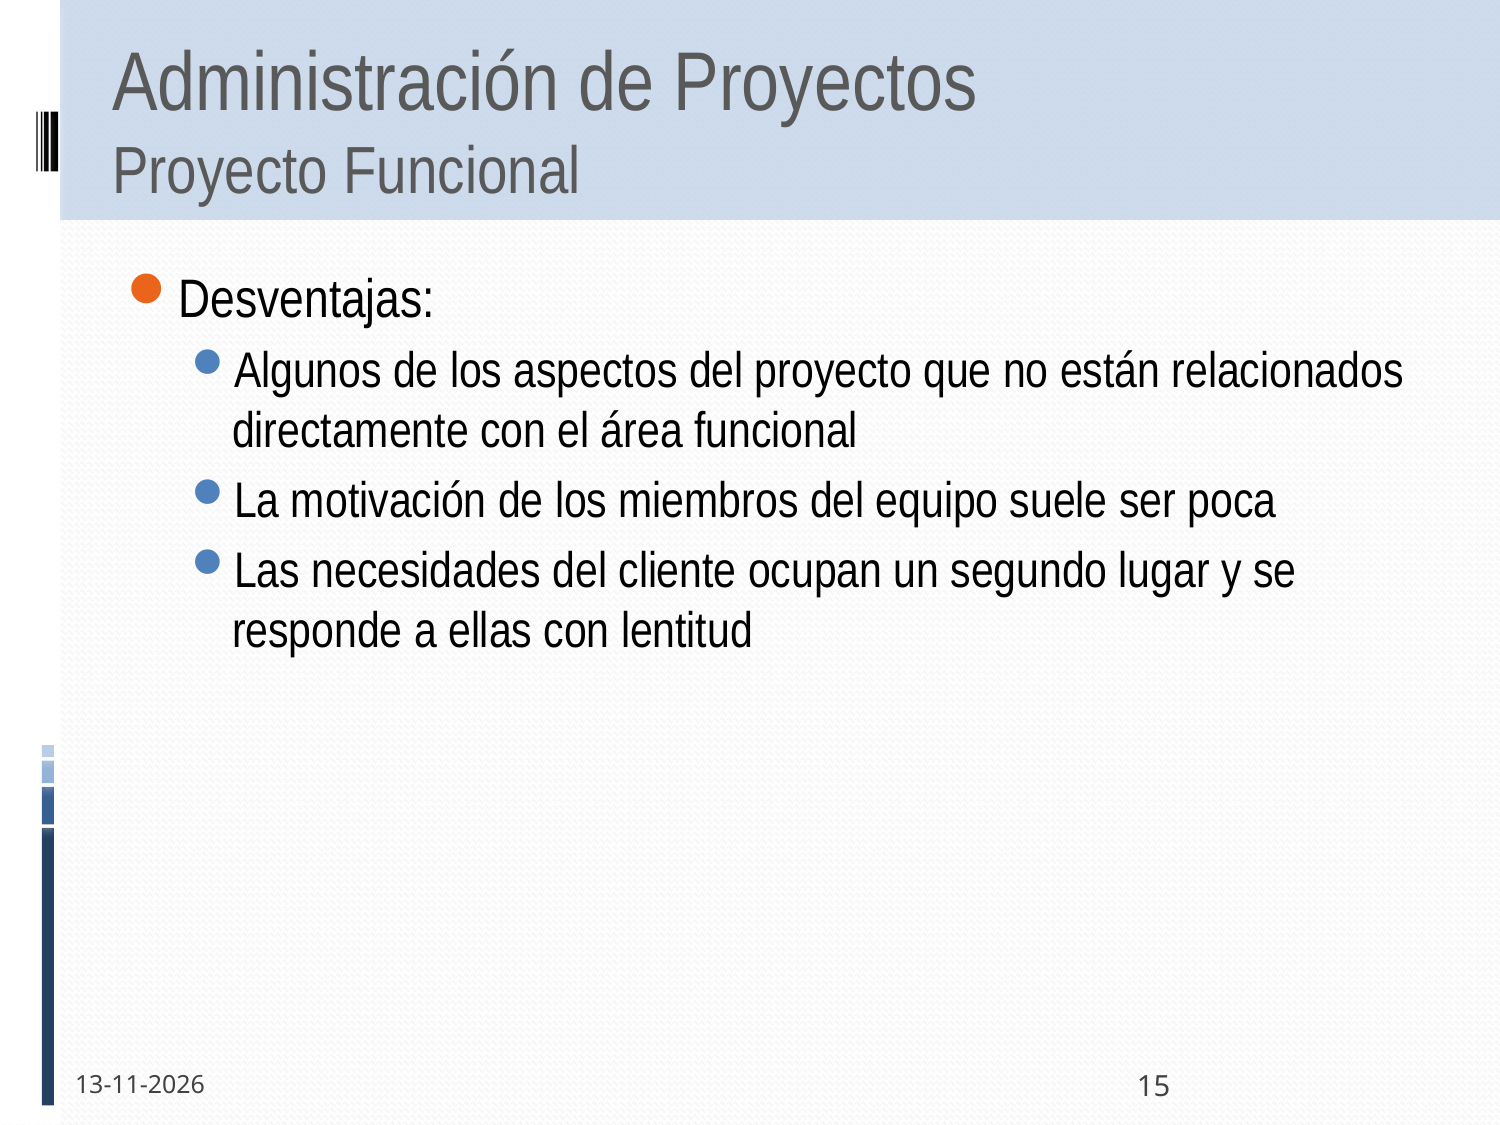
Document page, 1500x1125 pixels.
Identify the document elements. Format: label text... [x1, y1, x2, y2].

slide_number 15 [1045, 1046, 1171, 1107]
title Administración de Proyectos Proyecto Funcional [111, 18, 1436, 207]
list Desventajas: Algunos de los aspectos del proyecto que no están relacionados directamente con el área funcional La motivación de los miembros del equipo suele ser poca Las necesidades del cliente ocupan un segundo lugar y se responde a ellas con lentitud [111, 255, 1436, 1038]
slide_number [75, 1042, 243, 1103]
